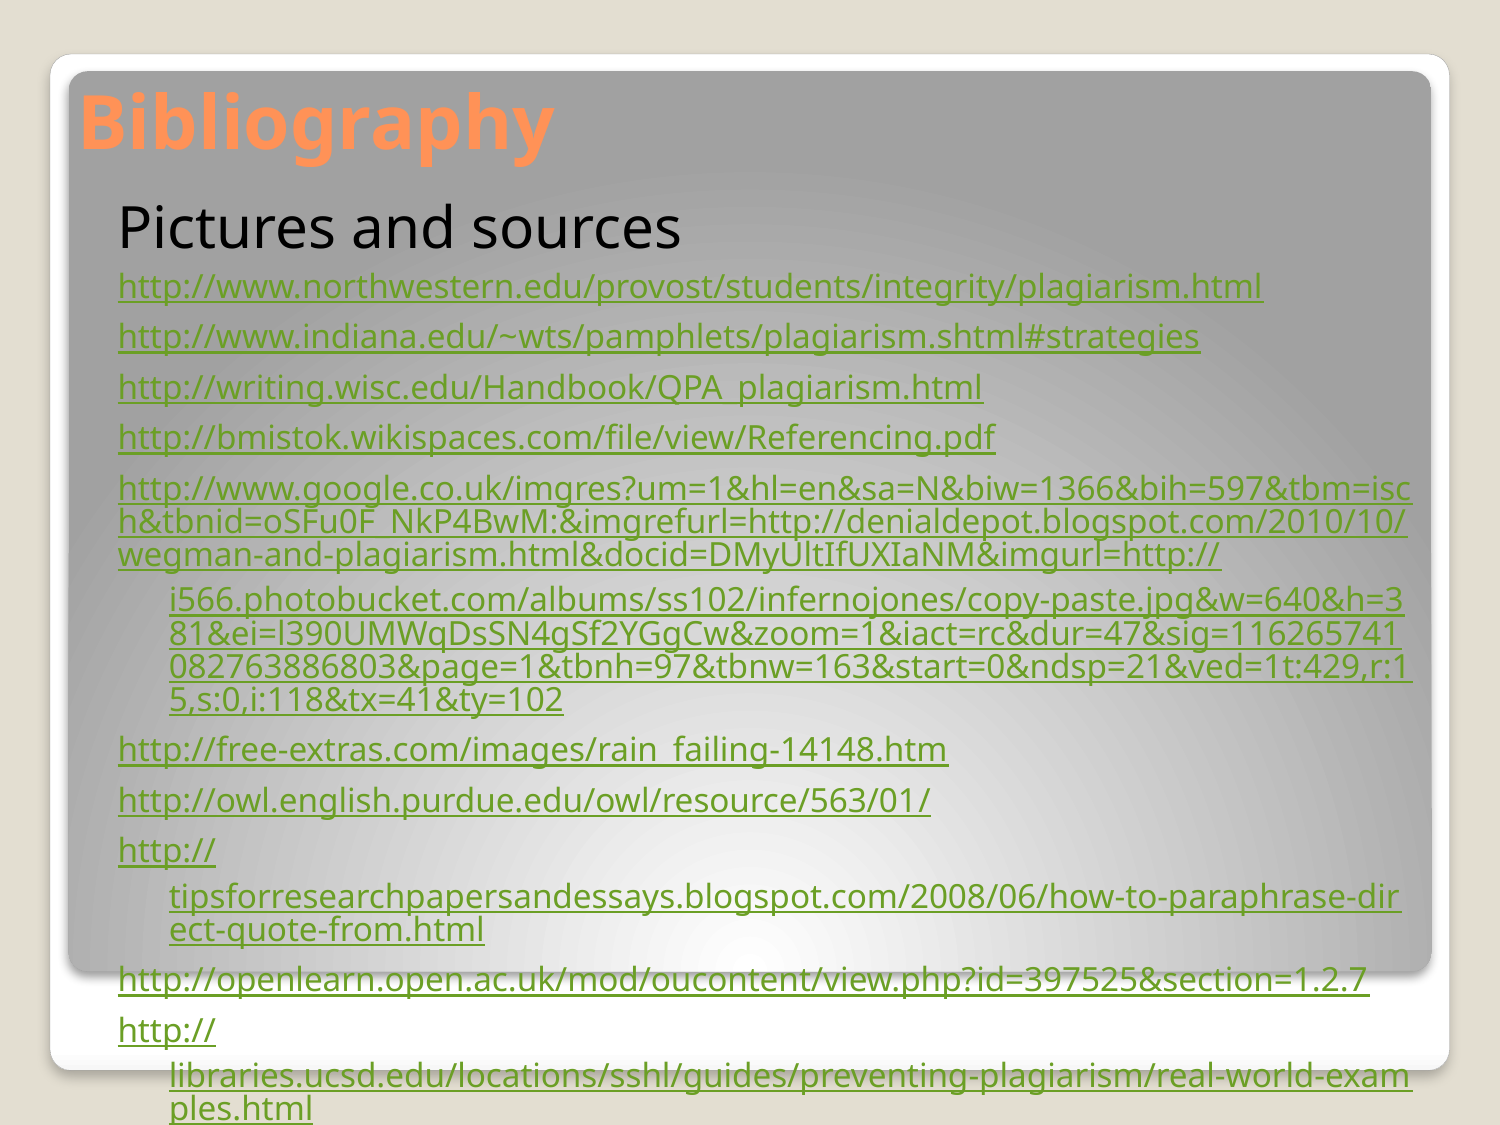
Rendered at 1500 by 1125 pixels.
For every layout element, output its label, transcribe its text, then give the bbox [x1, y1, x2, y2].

title Bibliography [62, 0, 1405, 173]
list Pictures and sources http://www.northwestern.edu/provost/students/integrity/plagiarism.html http://www.indiana.edu/~wts/pamphlets/plagiarism.shtml#strategies http://writing.wisc.edu/Handbook/QPA_plagiarism.html http://bmistok.wikispaces.com/file/view/Referencing.pdf http://www.google.co.uk/imgres?um=1&hl=en&sa=N&biw=1366&bih=597&tbm=isch&tbnid=oSFu0F_NkP4BwM:&imgrefurl=http://denialdepot.blogspot.com/2010/10/wegman-and-plagiarism.html&docid=DMyUltIfUXIaNM&imgurl=http://i566.photobucket.com/albums/ss102/infernojones/copy-paste.jpg&w=640&h=381&ei=l390UMWqDsSN4gSf2YGgCw&zoom=1&iact=rc&dur=47&sig=116265741082763886803&page=1&tbnh=97&tbnw=163&start=0&ndsp=21&ved=1t:429,r:15,s:0,i:118&tx=41&ty=102 http://free-extras.com/images/rain_failing-14148.htm http://owl.english.purdue.edu/owl/resource/563/01/ http://tipsforresearchpapersandessays.blogspot.com/2008/06/how-to-paraphrase-direct-quote-from.html http://openlearn.open.ac.uk/mod/oucontent/view.php?id=397525&section=1.2.7 http://libraries.ucsd.edu/locations/sshl/guides/preventing-plagiarism/real-world-examples.html http://www.google.co.uk/imgres?um=1&hl=en&sa=N&biw=1366&bih=597&tbm=isch&tbnid=oa7wbiGwrTDcQM:&imgrefurl=http://www.pandemiclabs.com/blog/social-media/the-issue-of-plagiarism-in-social-media/&docid=VHqDYG85WIrhqM&imgurl=http://pandemiclabs.com/blog/wp-content/uploads/2008/03/plagiarism.jpg&w=658&h=940&ei=l390UMWqDsSN4gSf2YGgCw&zoom=1&iact=hc&vpx=303&vpy=110&dur=1649&hovh=268&hovw=188&tx=87&ty=185&sig=116265741082763886803&page=1&tbnh=129&tbnw=90&start=0&ndsp=21&ved=1t:429,r:1,s:0,i:74 [87, 174, 1430, 1038]
